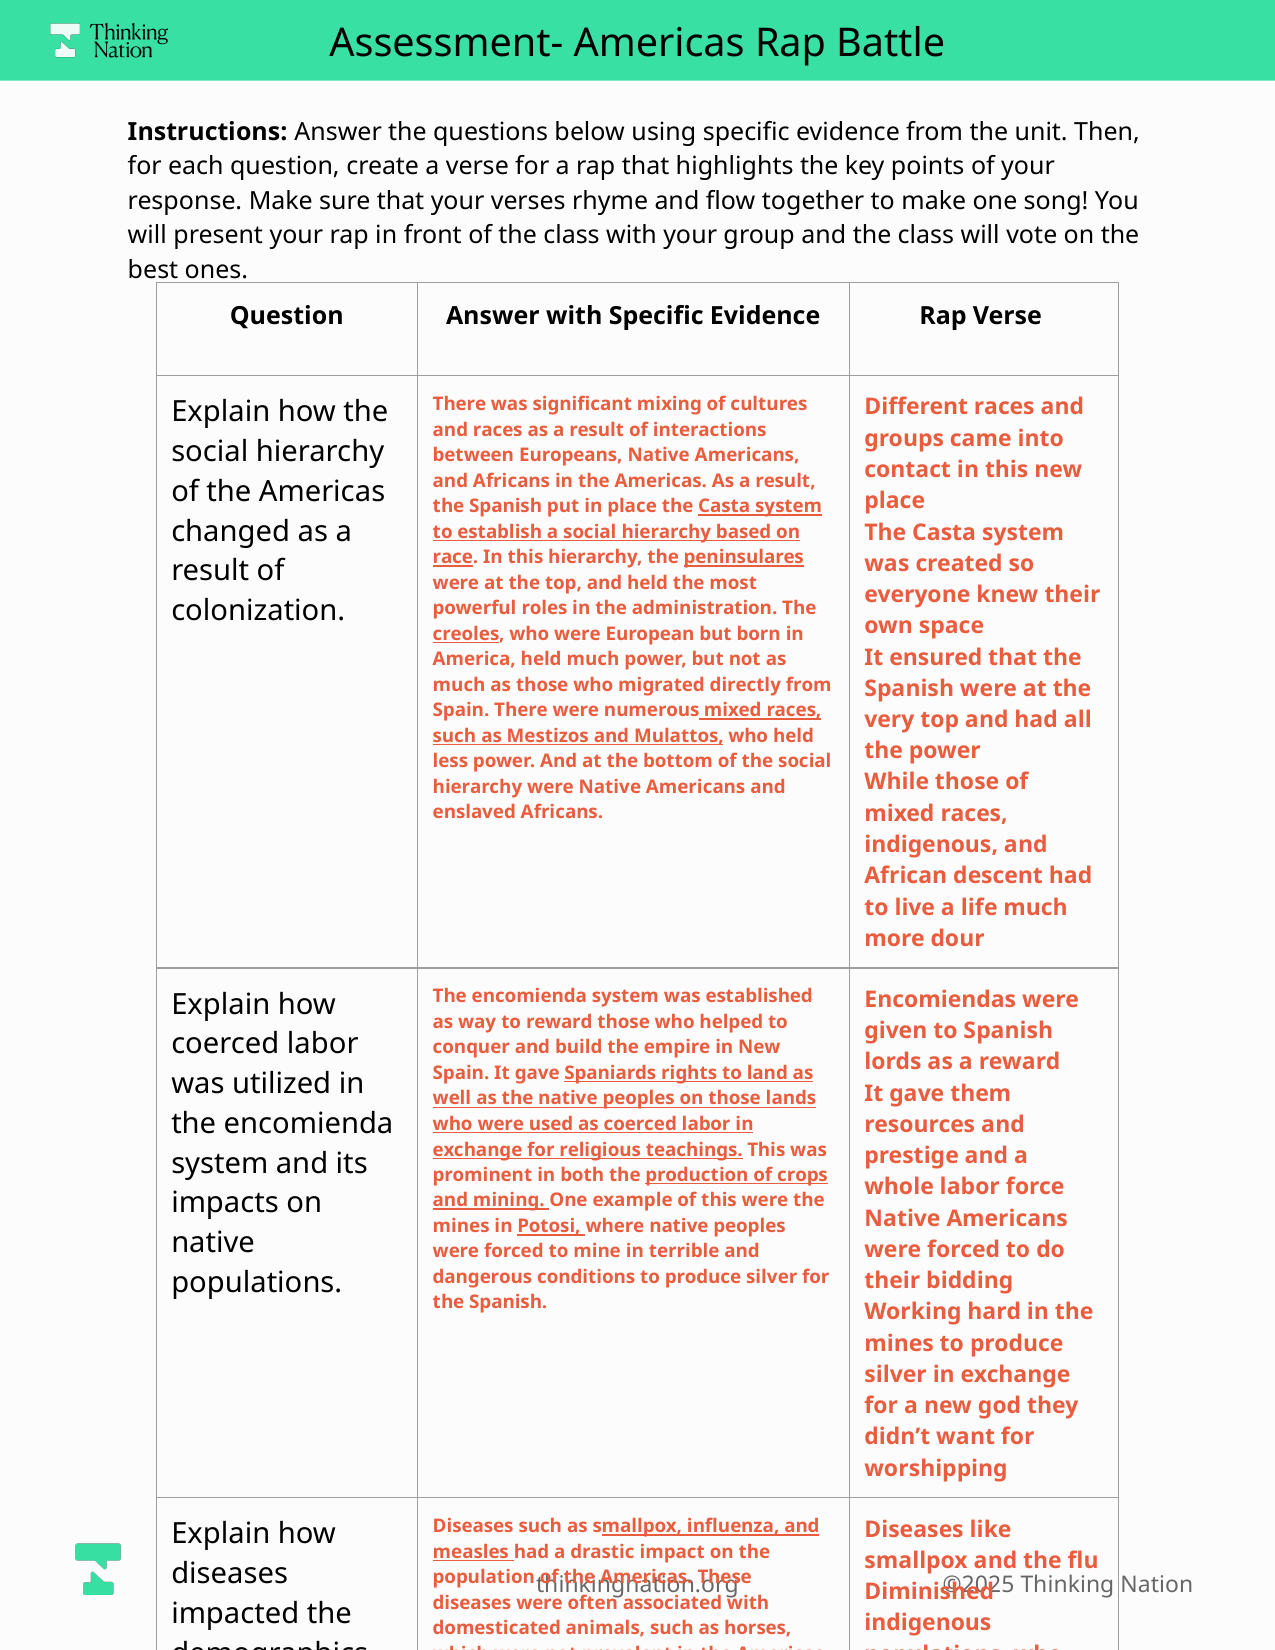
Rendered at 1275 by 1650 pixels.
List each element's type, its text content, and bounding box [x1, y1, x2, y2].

text_box ©2025 Thinking Nation [1119, 1553, 1210, 1605]
table_cell The encomienda system was established as way to reward those who helped to conquer and build the empire in New Spain. It gave Spaniards rights to land as well as the native peoples on those lands who were used as coerced labor in exchange for religious teachings. This was prominent in both the production of crops and mining. One example of this were the mines in Potosi, where native peoples were forced to mine in terrible and dangerous conditions to produce silver for the Spanish. [418, 969, 849, 1497]
table_cell Encomiendas were given to Spanish lords as a reward It gave them resources and prestige and a whole labor force Native Americans were forced to do their bidding Working hard in the mines to produce silver in exchange for a new god they didn’t want for worshipping [850, 969, 1118, 1497]
table_header Answer with Specific Evidence [418, 283, 849, 375]
table_cell Explain how diseases impacted the demographics of the native populations and the development of European colonies. [157, 1498, 417, 1650]
table_cell Explain how the social hierarchy of the Americas changed as a result of colonization. [157, 376, 417, 967]
table_cell Diseases such as smallpox, influenza, and measles had a drastic impact on the population of the Americas. These diseases were often associated with domesticated animals, such as horses, which were not prevalent in the Americas. As such, indigenous populations did not have an immunity built up against them and were susceptible to the diseases. In some places disease wiped out up to 90% of the native population. The combination of disease and warfare significantly weakened native empires, making them easier for Europeans to overtake in conquest. [418, 1498, 849, 1650]
table_cell There was significant mixing of cultures and races as a result of interactions between Europeans, Native Americans, and Africans in the Americas. As a result, the Spanish put in place the Casta system to establish a social hierarchy based on race. In this hierarchy, the peninsulares were at the top, and held the most powerful roles in the administration. The creoles, who were European but born in America, held much power, but not as much as those who migrated directly from Spain. There were numerous mixed races, such as Mestizos and Mulattos, who held less power. And at the bottom of the social hierarchy were Native Americans and enslaved Africans. [418, 376, 849, 967]
text_box Assessment- Americas Rap Battle [0, 0, 1275, 81]
text_box Instructions: Answer the questions below using specific evidence from the unit. Then, for each question, create a verse for a rap that highlights the key points of your response. Make sure that your verses rhyme and flow together to make one song! You will present your rap in front of the class with your group and the class will vote on the best ones. [112, 95, 1163, 246]
table_cell Explain how coerced labor was utilized in the encomienda system and its impacts on native populations. [157, 969, 417, 1497]
picture [62, 1533, 134, 1605]
table_header Rap Verse [850, 283, 1118, 375]
table_cell Different races and groups came into contact in this new place The Casta system was created so everyone knew their own space It ensured that the Spanish were at the very top and had all the power While those of mixed races, indigenous, and African descent had to live a life much more dour [850, 376, 1118, 967]
table_cell Diseases like smallpox and the flu Diminished indigenous populations, who knew? They did not have immunity built up against these diseases And as a result, their population rapidly decreases [850, 1498, 1118, 1650]
picture [36, 12, 172, 69]
table_header Question [157, 283, 417, 375]
